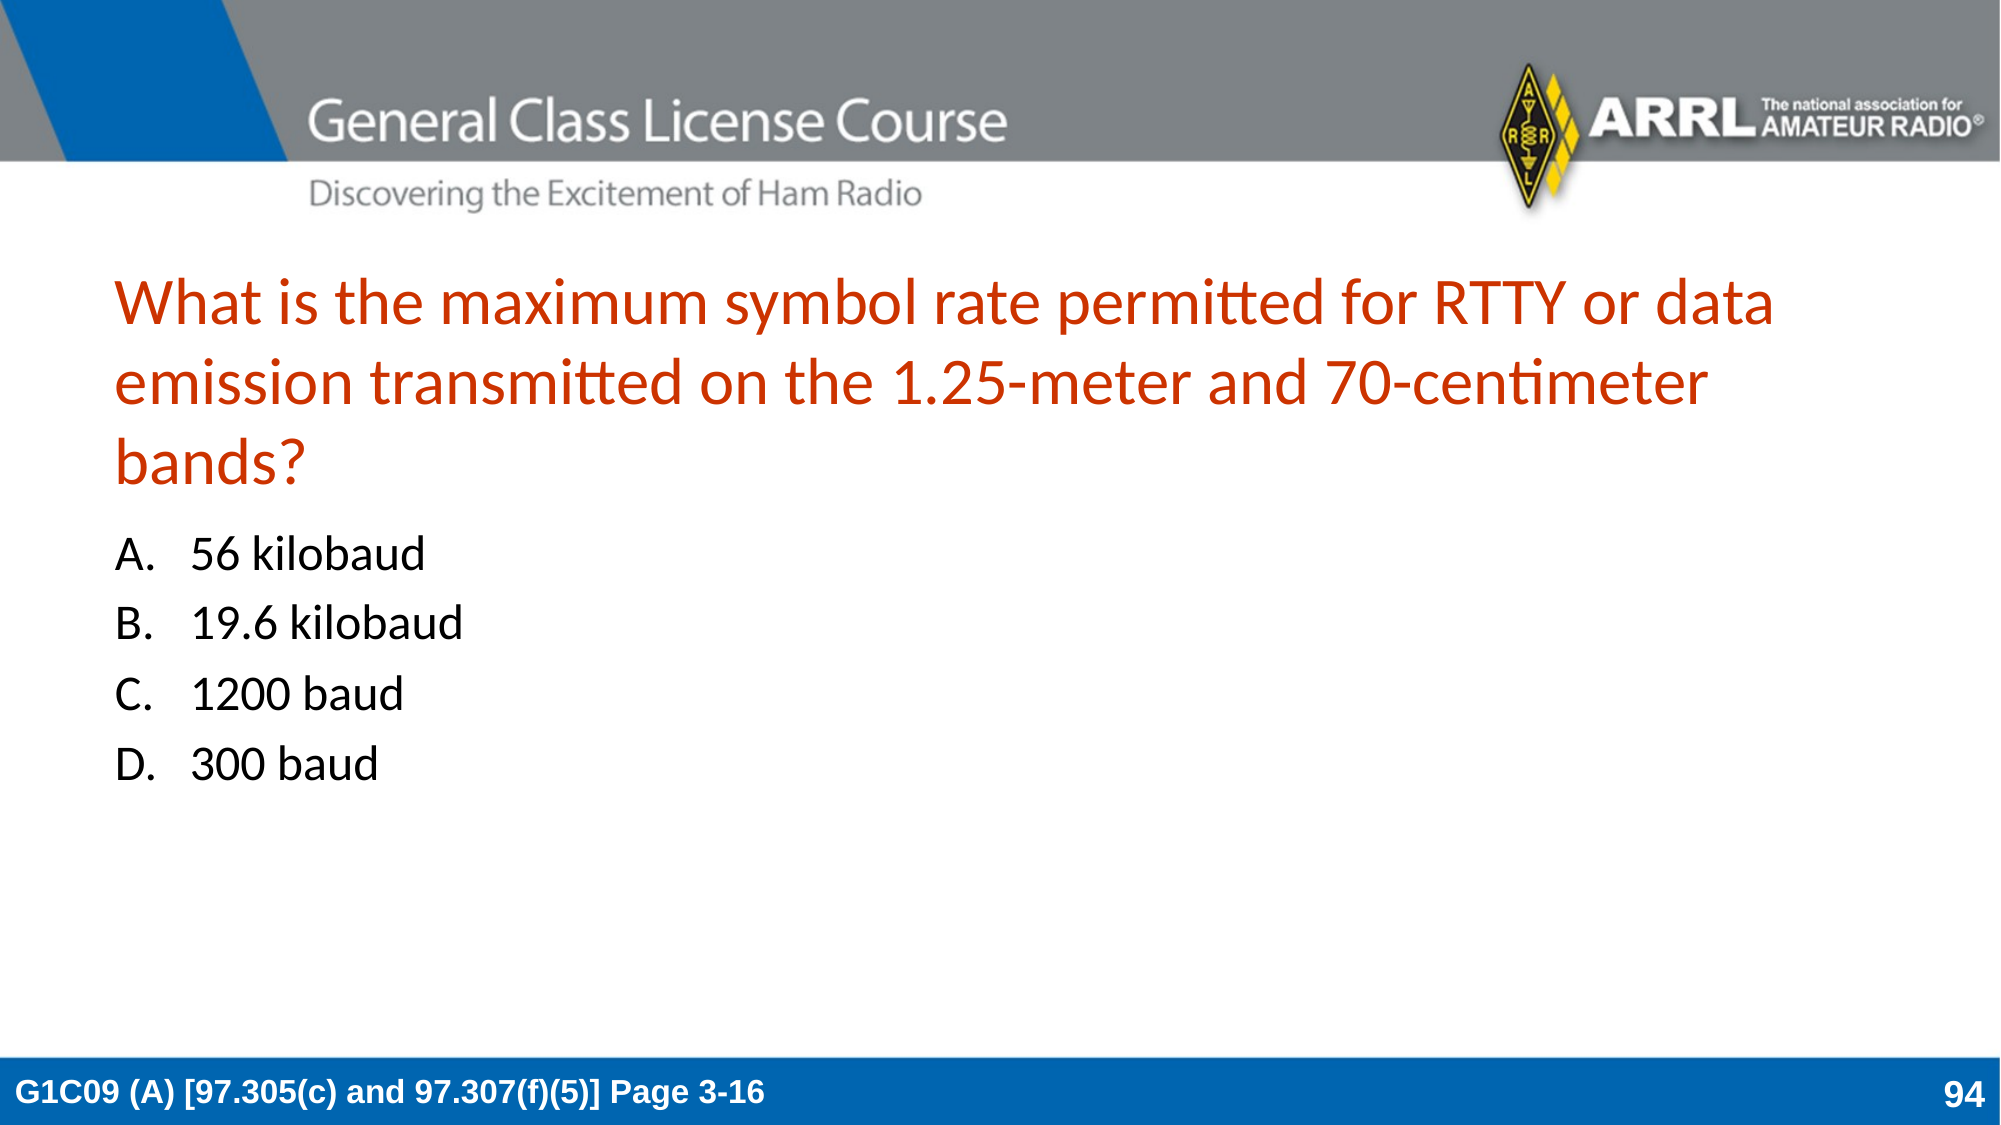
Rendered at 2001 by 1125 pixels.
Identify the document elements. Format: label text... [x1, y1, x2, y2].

text_box 94 [1875, 1062, 2000, 1123]
title What is the maximum symbol rate permitted for RTTY or data emission transmitted on the 1.25-meter and 70-centimeter bands? [99, 249, 1900, 388]
list 56 kilobaud 19.6 kilobaud 1200 baud 300 baud [99, 512, 1900, 1005]
picture [0, 0, 2001, 1125]
text_box G1C09 (A) [97.305(c) and 97.307(f)(5)] Page 3-16 [0, 1062, 1313, 1118]
